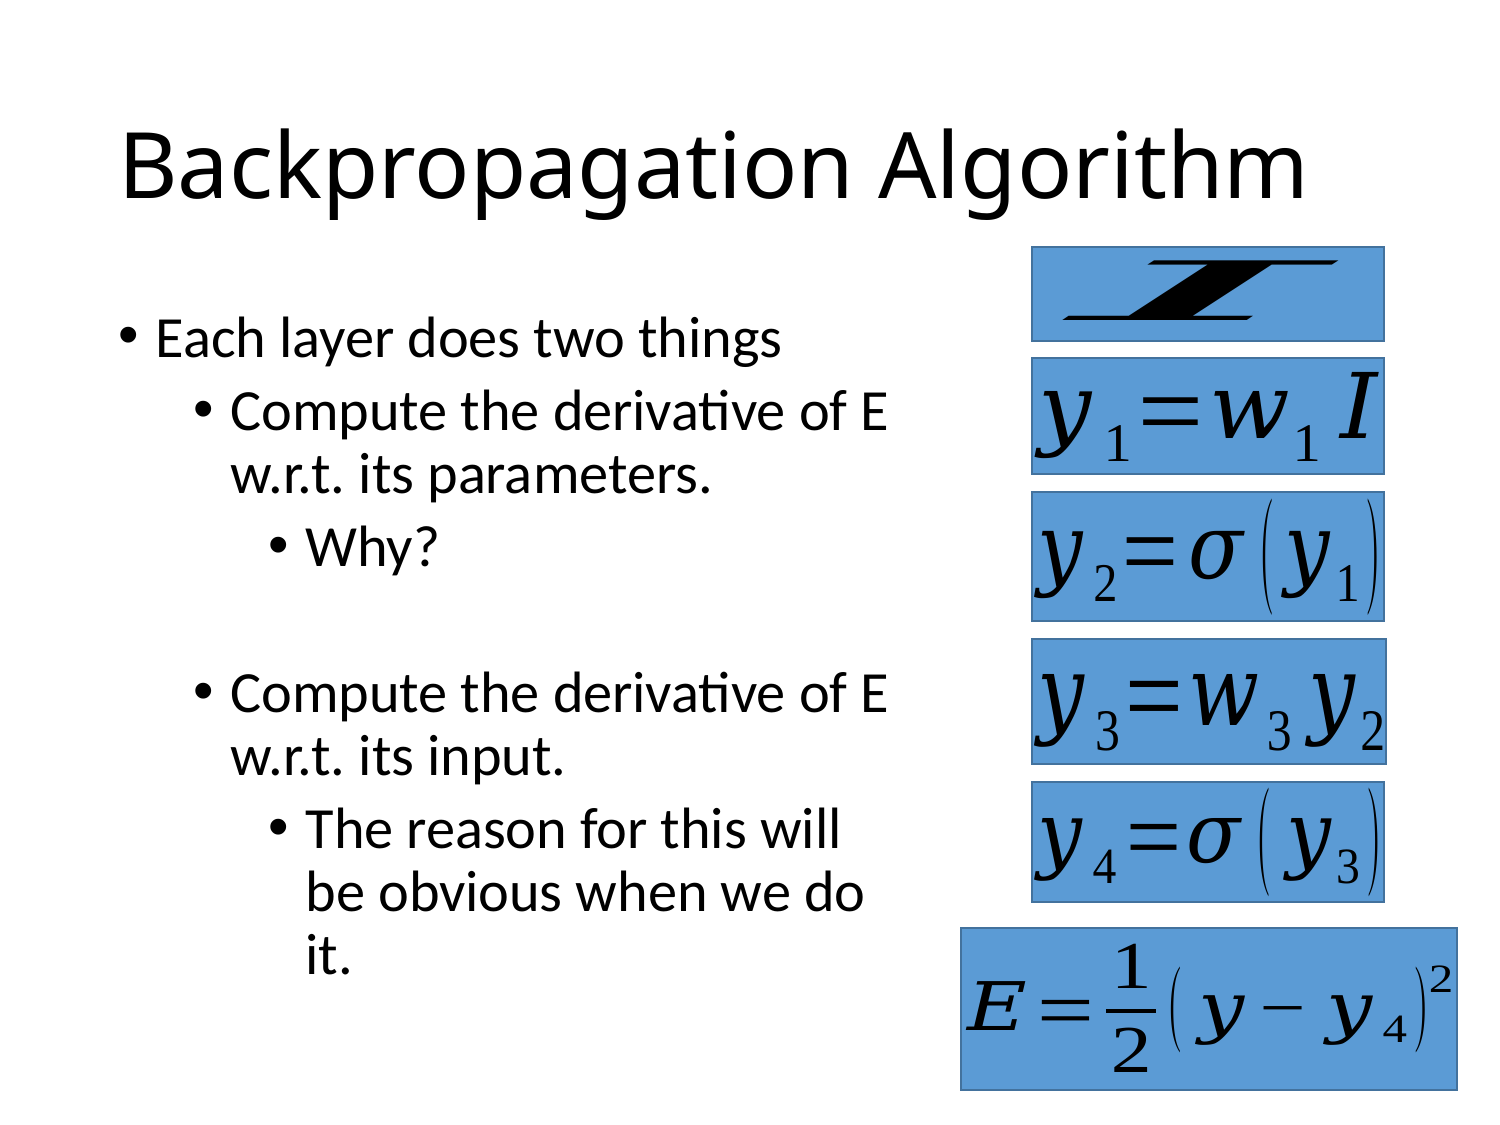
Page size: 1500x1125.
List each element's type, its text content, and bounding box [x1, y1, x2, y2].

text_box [962, 248, 1456, 1089]
list Each layer does two things Compute the derivative of E w.r.t. its parameters. Why? Compute the derivative of E w.r.t. its input. The reason for this will be obvious when we do it. [103, 299, 907, 1014]
title Backpropagation Algorithm [103, 59, 1397, 278]
